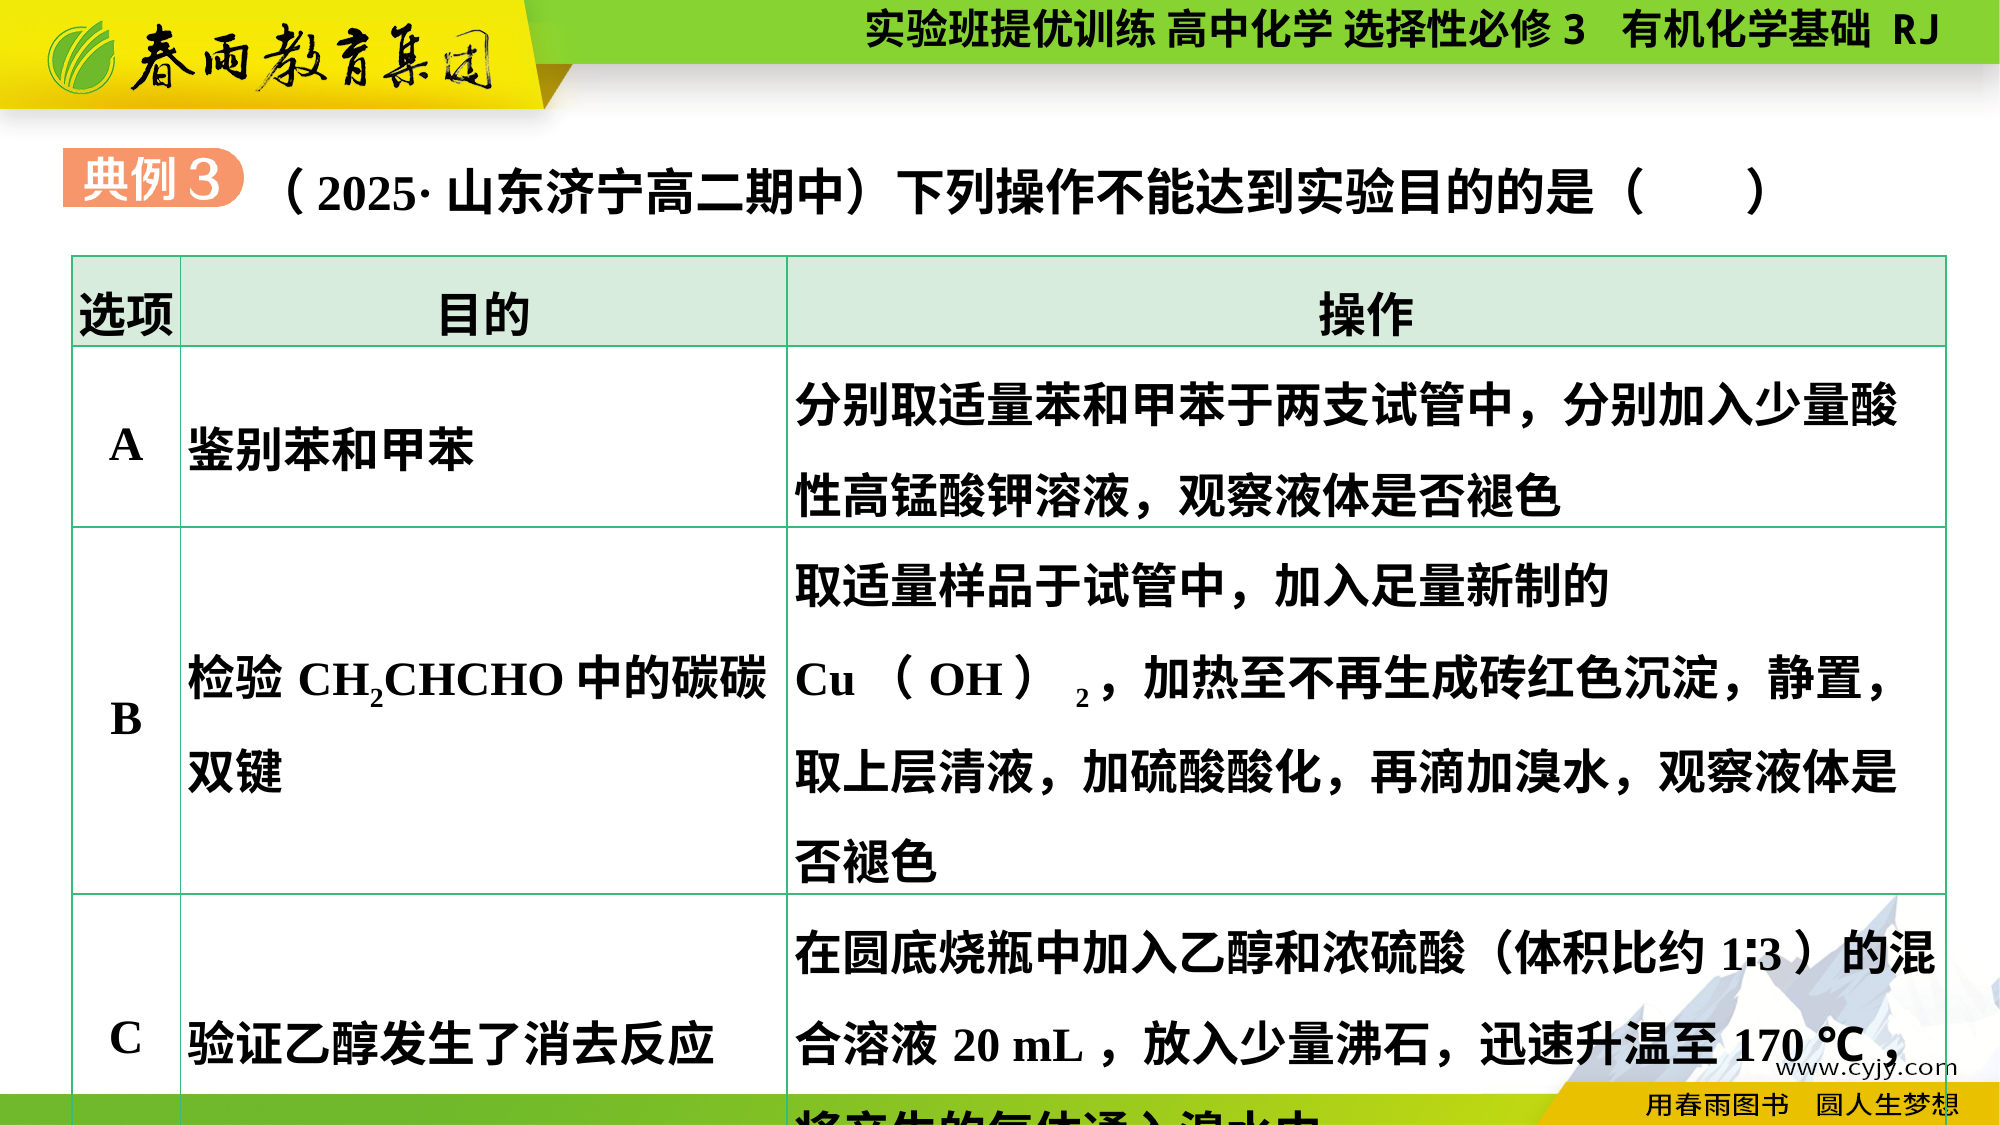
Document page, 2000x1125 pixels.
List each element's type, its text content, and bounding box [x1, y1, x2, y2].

picture [73, 347, 180, 526]
picture [73, 895, 180, 1125]
picture [73, 528, 180, 893]
picture [788, 528, 1945, 893]
picture [181, 895, 786, 1125]
picture [0, 0, 2000, 1125]
picture [860, 1121, 874, 1125]
picture [181, 528, 786, 893]
picture [788, 895, 1945, 1125]
picture [788, 347, 1945, 526]
list （2025·山东济宁高二期中）下列操作不能达到实验目的的是（ ） [59, 122, 1944, 320]
picture [63, 148, 244, 208]
picture [181, 347, 786, 526]
